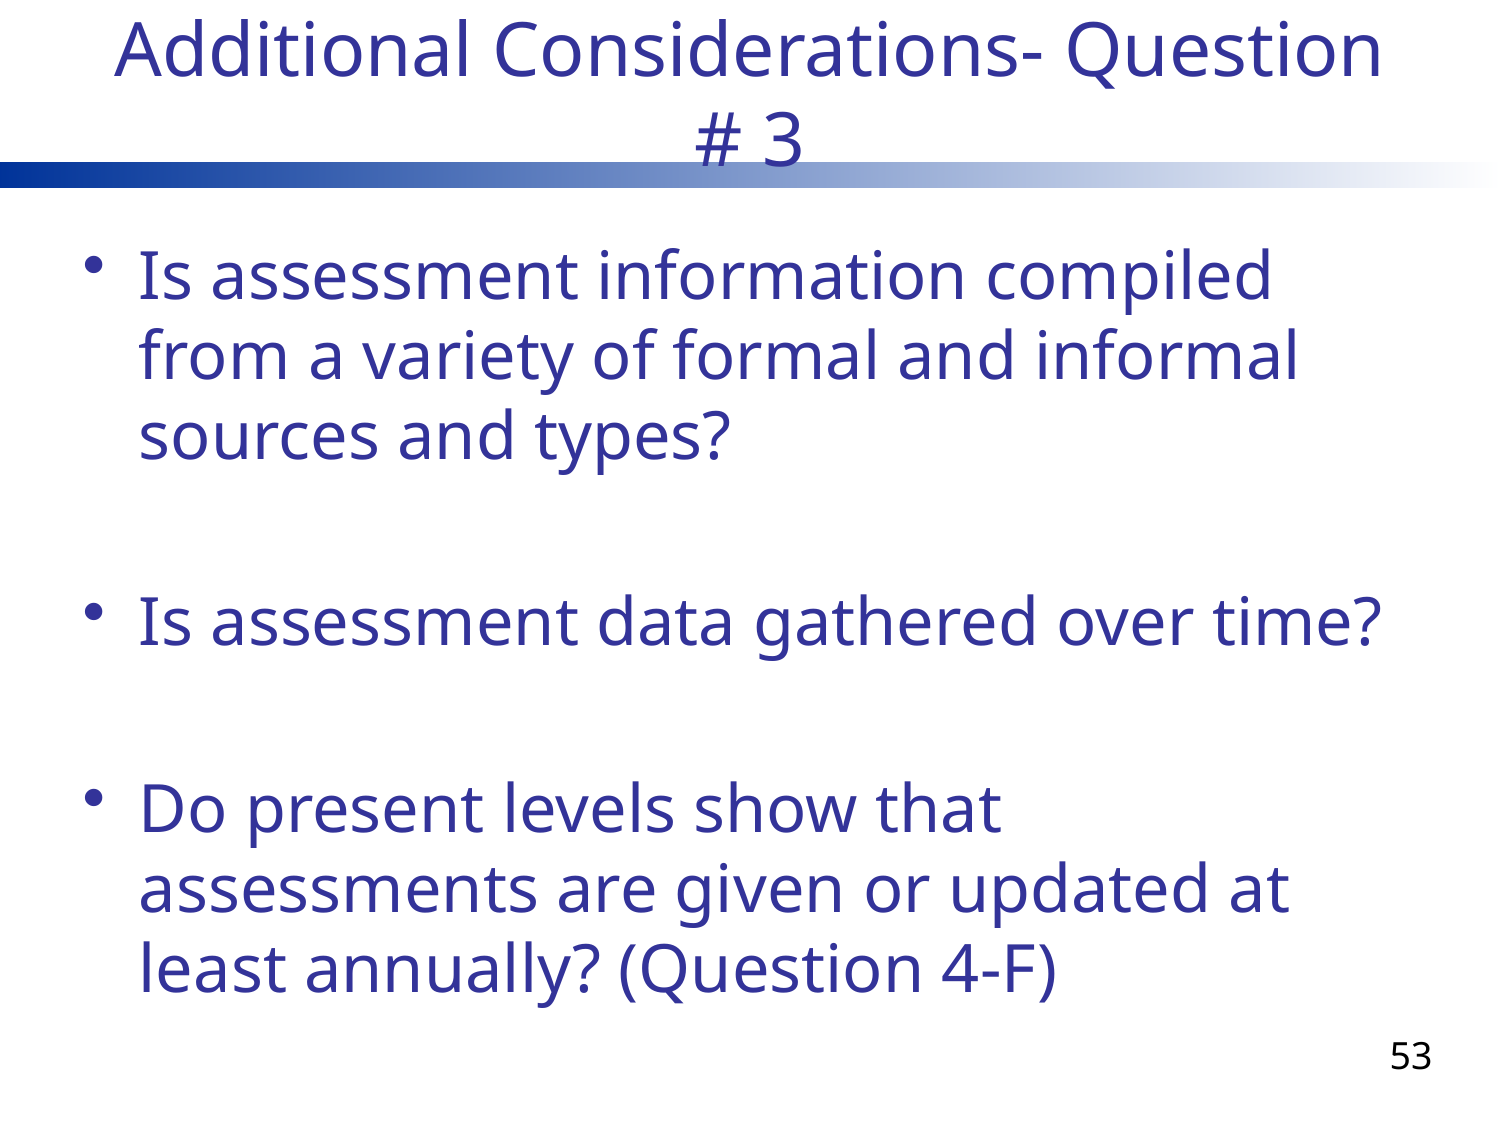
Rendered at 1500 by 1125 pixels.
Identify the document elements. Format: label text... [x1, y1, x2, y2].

title Additional Considerations- Question # 3 [75, 45, 1425, 138]
list Is assessment information compiled from a variety of formal and informal sources and types? Is assessment data gathered over time? Do present levels show that assessments are given or updated at least annually? (Question 4-F) [67, 224, 1418, 968]
text_box 53 [1374, 1024, 1460, 1091]
